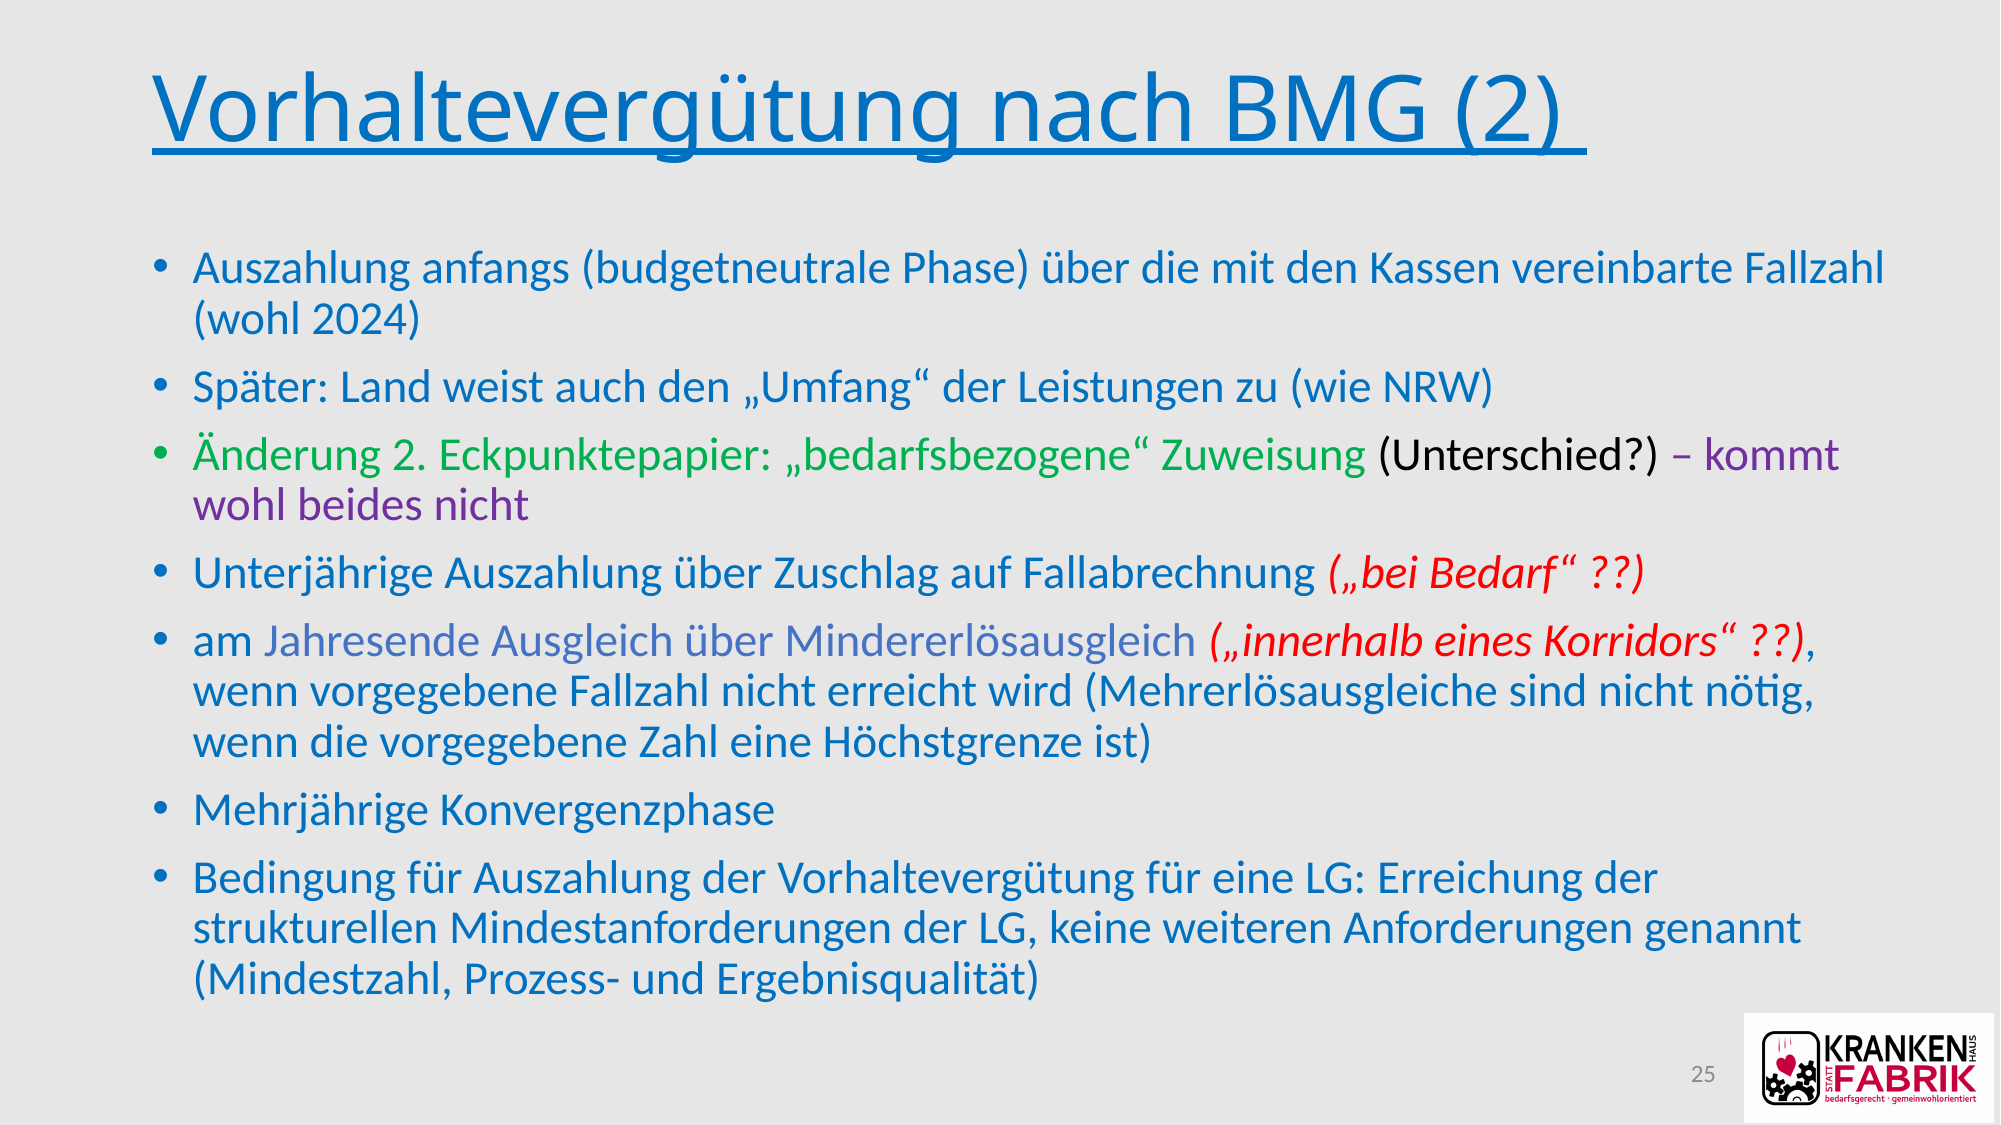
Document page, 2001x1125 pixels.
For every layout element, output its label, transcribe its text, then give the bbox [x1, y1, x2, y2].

slide_number 25 [1281, 1042, 1731, 1103]
list Auszahlung anfangs (budgetneutrale Phase) über die mit den Kassen vereinbarte Fallzahl (wohl 2024) Später: Land weist auch den „Umfang“ der Leistungen zu (wie NRW) Änderung 2. Eckpunktepapier: „bedarfsbezogene“ Zuweisung (Unterschied?) – kommt wohl beides nicht Unterjährige Auszahlung über Zuschlag auf Fallabrechnung („bei Bedarf“ ??) am Jahresende Ausgleich über Mindererlösausgleich („innerhalb eines Korridors“ ??), wenn vorgegebene Fallzahl nicht erreicht wird (Mehrerlösausgleiche sind nicht nötig, wenn die vorgegebene Zahl eine Höchstgrenze ist) Mehrjährige Konvergenzphase Bedingung für Auszahlung der Vorhaltevergütung für eine LG: Erreichung der strukturellen Mindestanforderungen der LG, keine weiteren Anforderungen genannt (Mindestzahl, Prozess- und Ergebnisqualität) [137, 235, 1908, 1017]
picture [1744, 1013, 1994, 1123]
title Vorhaltevergütung nach BMG (2) [137, 3, 1863, 221]
